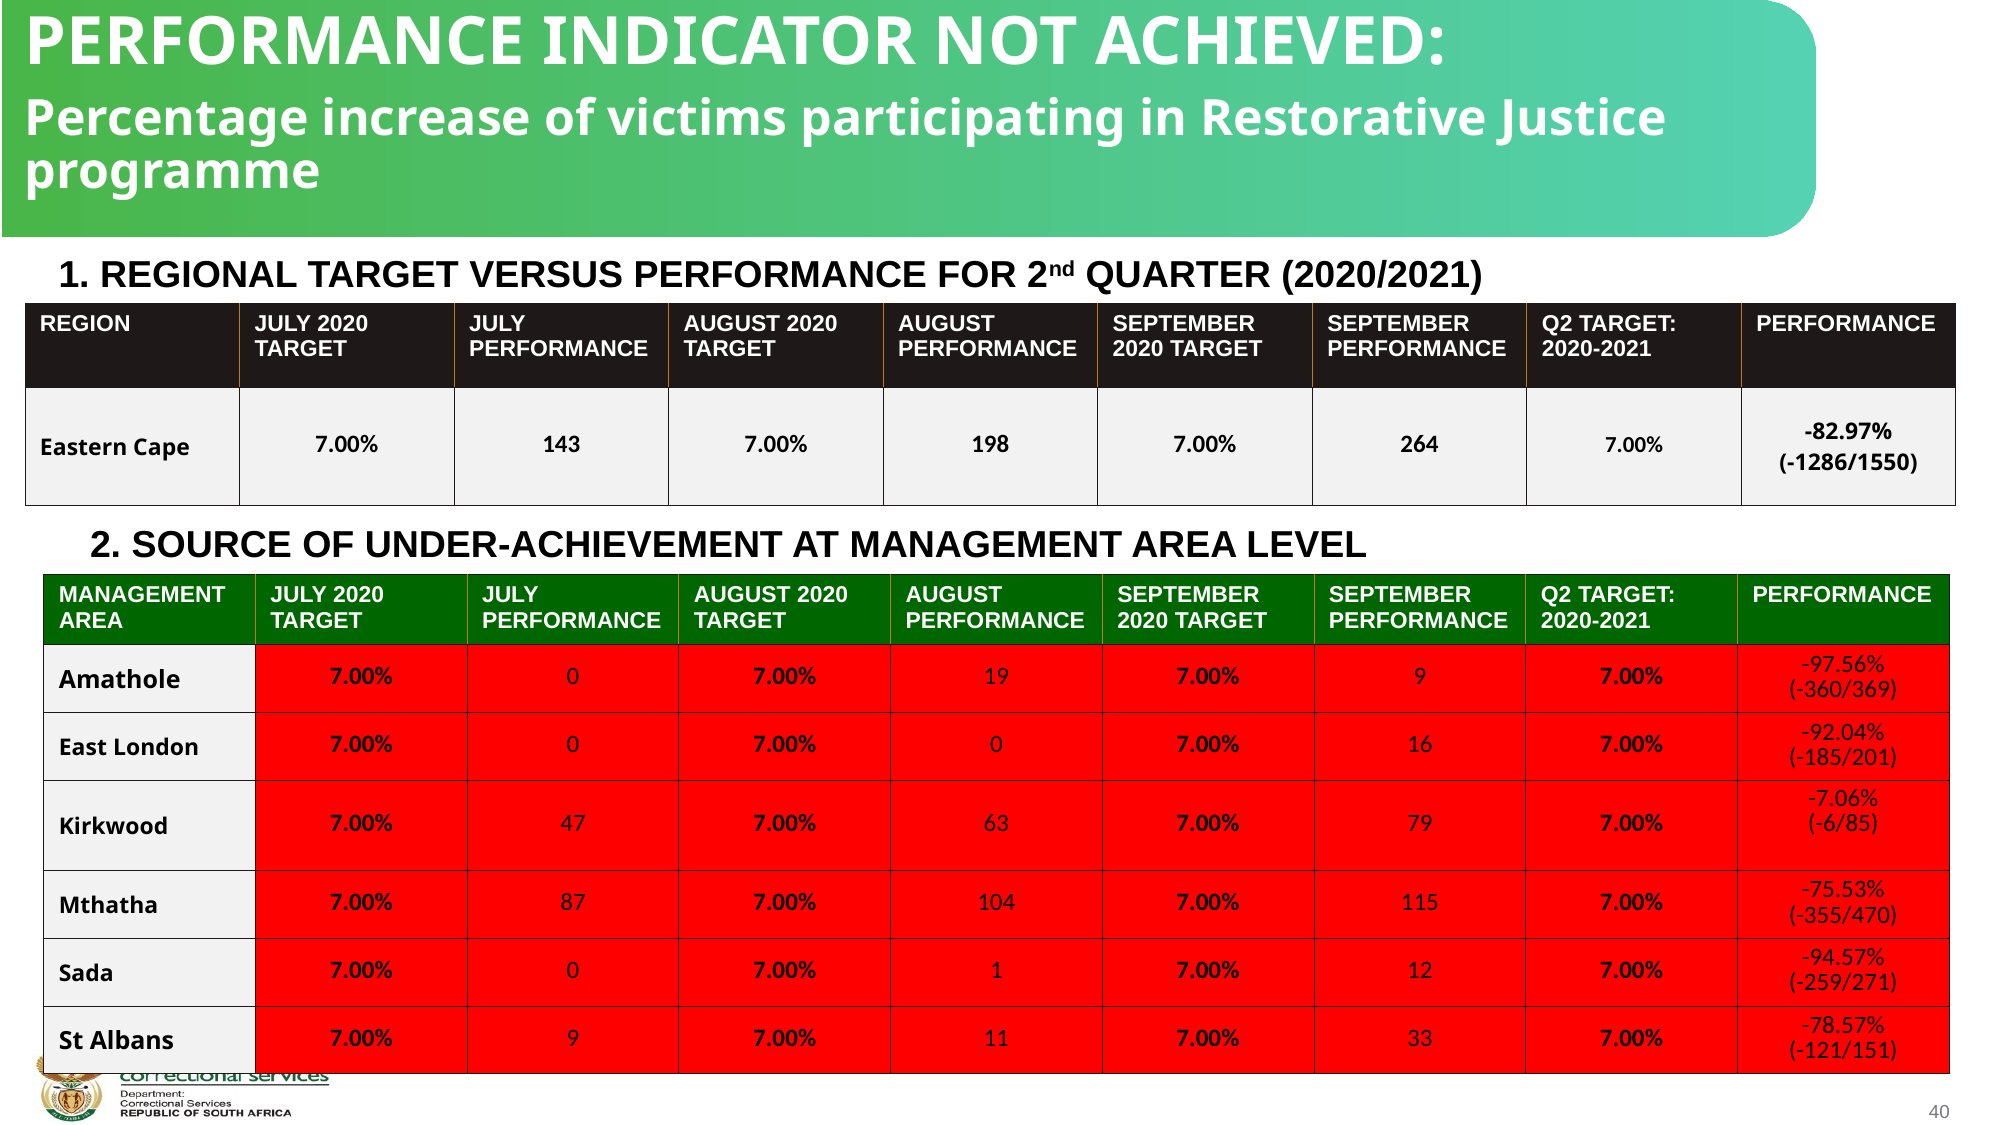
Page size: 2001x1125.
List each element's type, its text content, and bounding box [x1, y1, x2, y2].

table_cell 7.00% [679, 871, 890, 938]
table_header JULY 2020 TARGET [256, 575, 467, 644]
table_cell 7.00% [1103, 781, 1314, 870]
table_cell 7.00% [669, 388, 883, 505]
table_cell 7.00% [679, 781, 890, 870]
table_cell Sada [44, 939, 255, 1006]
table_cell East London [44, 713, 255, 780]
table_cell 0 [468, 939, 678, 1006]
table_cell 7.00% [1103, 713, 1314, 780]
table_header PERFORMANCE [1738, 575, 1949, 644]
table_cell 12 [1315, 939, 1525, 1006]
table_cell Mthatha [44, 871, 255, 938]
table_cell 7.00% [256, 645, 467, 712]
table_cell 0 [468, 645, 678, 712]
table_header SEPTEMBER PERFORMANCE [1313, 304, 1526, 387]
text_box [2, 0, 1816, 237]
table_cell 7.00% [1103, 939, 1314, 1006]
table_header REGION [26, 304, 239, 387]
table_cell 7.00% [240, 388, 454, 505]
table_cell 7.00% [679, 1007, 890, 1073]
table_cell 7.00% [1103, 1007, 1314, 1073]
picture [33, 1049, 332, 1123]
table_cell -97.56% (-360/369) [1738, 645, 1949, 712]
table_cell 7.00% [1526, 713, 1737, 780]
table_cell 198 [884, 388, 1097, 505]
table_cell -94.57% (-259/271) [1738, 939, 1949, 1006]
table_header MANAGEMENT AREA [44, 575, 255, 644]
table_cell -92.04% (-185/201) [1738, 713, 1949, 780]
table_cell 115 [1315, 871, 1525, 938]
table_cell Eastern Cape [26, 388, 239, 505]
table_cell -75.53% (-355/470) [1738, 871, 1949, 938]
table_cell 11 [891, 1007, 1102, 1073]
table_cell 63 [891, 781, 1102, 870]
table_cell 0 [468, 713, 678, 780]
table_cell 7.00% [1526, 645, 1737, 712]
table_cell 7.00% [1526, 781, 1737, 870]
table_cell St Albans [44, 1007, 255, 1073]
table_cell 264 [1313, 388, 1526, 505]
table_cell 7.00% [679, 713, 890, 780]
table_header AUGUST 2020 TARGET [679, 575, 890, 644]
table_cell 7.00% [256, 939, 467, 1006]
table_cell Amathole [44, 645, 255, 712]
table_cell 7.00% [1103, 871, 1314, 938]
table_cell 7.00% [1098, 388, 1312, 505]
table_header AUGUST 2020 TARGET [669, 304, 883, 387]
table_cell 7.00% [1103, 645, 1314, 712]
table_cell 0 [891, 713, 1102, 780]
table_cell 7.00% [256, 713, 467, 780]
table_cell 33 [1315, 1007, 1525, 1073]
table_cell 9 [468, 1007, 678, 1073]
table_cell 104 [891, 871, 1102, 938]
table_cell 7.00% [1526, 939, 1737, 1006]
table_cell -82.97% (-1286/1550) [1742, 388, 1955, 505]
table_cell 143 [455, 388, 668, 505]
table_cell 7.00% [1526, 1007, 1737, 1073]
table_header PERFORMANCE [1742, 304, 1955, 387]
text_box 2. SOURCE OF UNDER-ACHIEVEMENT AT MANAGEMENT AREA LEVEL [43, 512, 1544, 573]
table_cell 7.00% [1527, 388, 1741, 505]
table_cell 16 [1315, 713, 1525, 780]
table_cell 87 [468, 871, 678, 938]
table_cell 79 [1315, 781, 1525, 870]
table_cell 47 [468, 781, 678, 870]
table_header AUGUST PERFORMANCE [884, 304, 1097, 387]
table_cell 7.00% [1526, 871, 1737, 938]
table_header Q2 TARGET: 2020-2021 [1527, 304, 1741, 387]
table_cell 7.00% [679, 939, 890, 1006]
table_cell 7.00% [256, 781, 467, 870]
table_cell 1 [891, 939, 1102, 1006]
table_cell 7.00% [256, 871, 467, 938]
table_header SEPTEMBER 2020 TARGET [1103, 575, 1314, 644]
table_header Q2 TARGET: 2020-2021 [1526, 575, 1737, 644]
text_box PERFORMANCE INDICATOR NOT ACHIEVED: Percentage increase of victims participating in Restorative Justice programme [10, 0, 1808, 86]
table_header JULY PERFORMANCE [468, 575, 678, 644]
table_cell 7.00% [256, 1007, 467, 1073]
text_box 1. REGIONAL TARGET VERSUS PERFORMANCE FOR 2nd QUARTER (2020/2021) [43, 242, 1509, 303]
table_cell Kirkwood [44, 781, 255, 870]
table_cell 19 [891, 645, 1102, 712]
table_cell 7.00% [679, 645, 890, 712]
table_cell -78.57% (-121/151) [1738, 1007, 1949, 1073]
table_header JULY 2020 TARGET [240, 304, 454, 387]
table_cell 9 [1315, 645, 1525, 712]
table_cell -7.06% (-6/85) [1738, 781, 1949, 870]
table_header SEPTEMBER 2020 TARGET [1098, 304, 1312, 387]
table_header AUGUST PERFORMANCE [891, 575, 1102, 644]
table_header SEPTEMBER PERFORMANCE [1315, 575, 1525, 644]
table_header JULY PERFORMANCE [455, 304, 668, 387]
